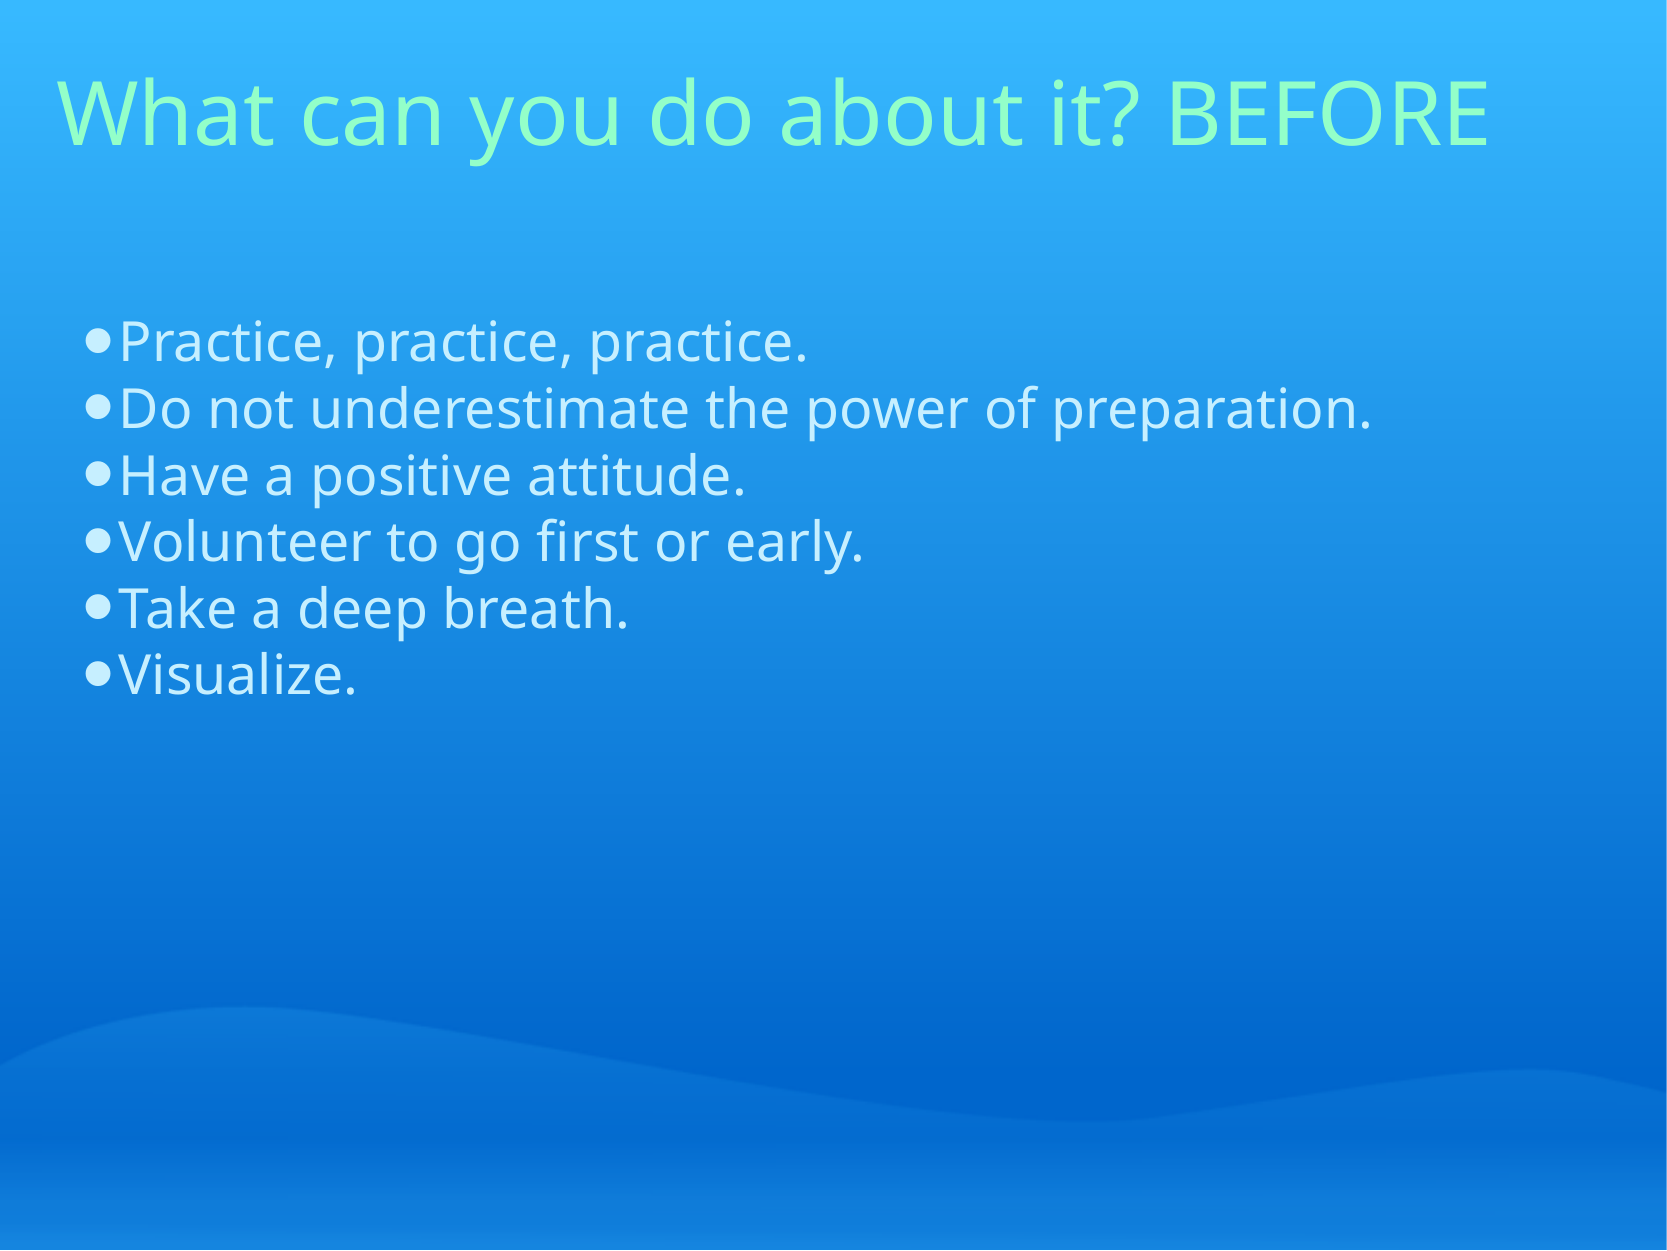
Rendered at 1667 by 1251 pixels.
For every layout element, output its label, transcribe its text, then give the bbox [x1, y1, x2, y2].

list Practice, practice, practice. Do not underestimate the power of preparation. Have a positive attitude. Volunteer to go first or early. Take a deep breath. Visualize. [50, 300, 1630, 1213]
picture [0, 0, 1667, 1250]
title What can you do about it? BEFORE [50, 50, 1630, 213]
